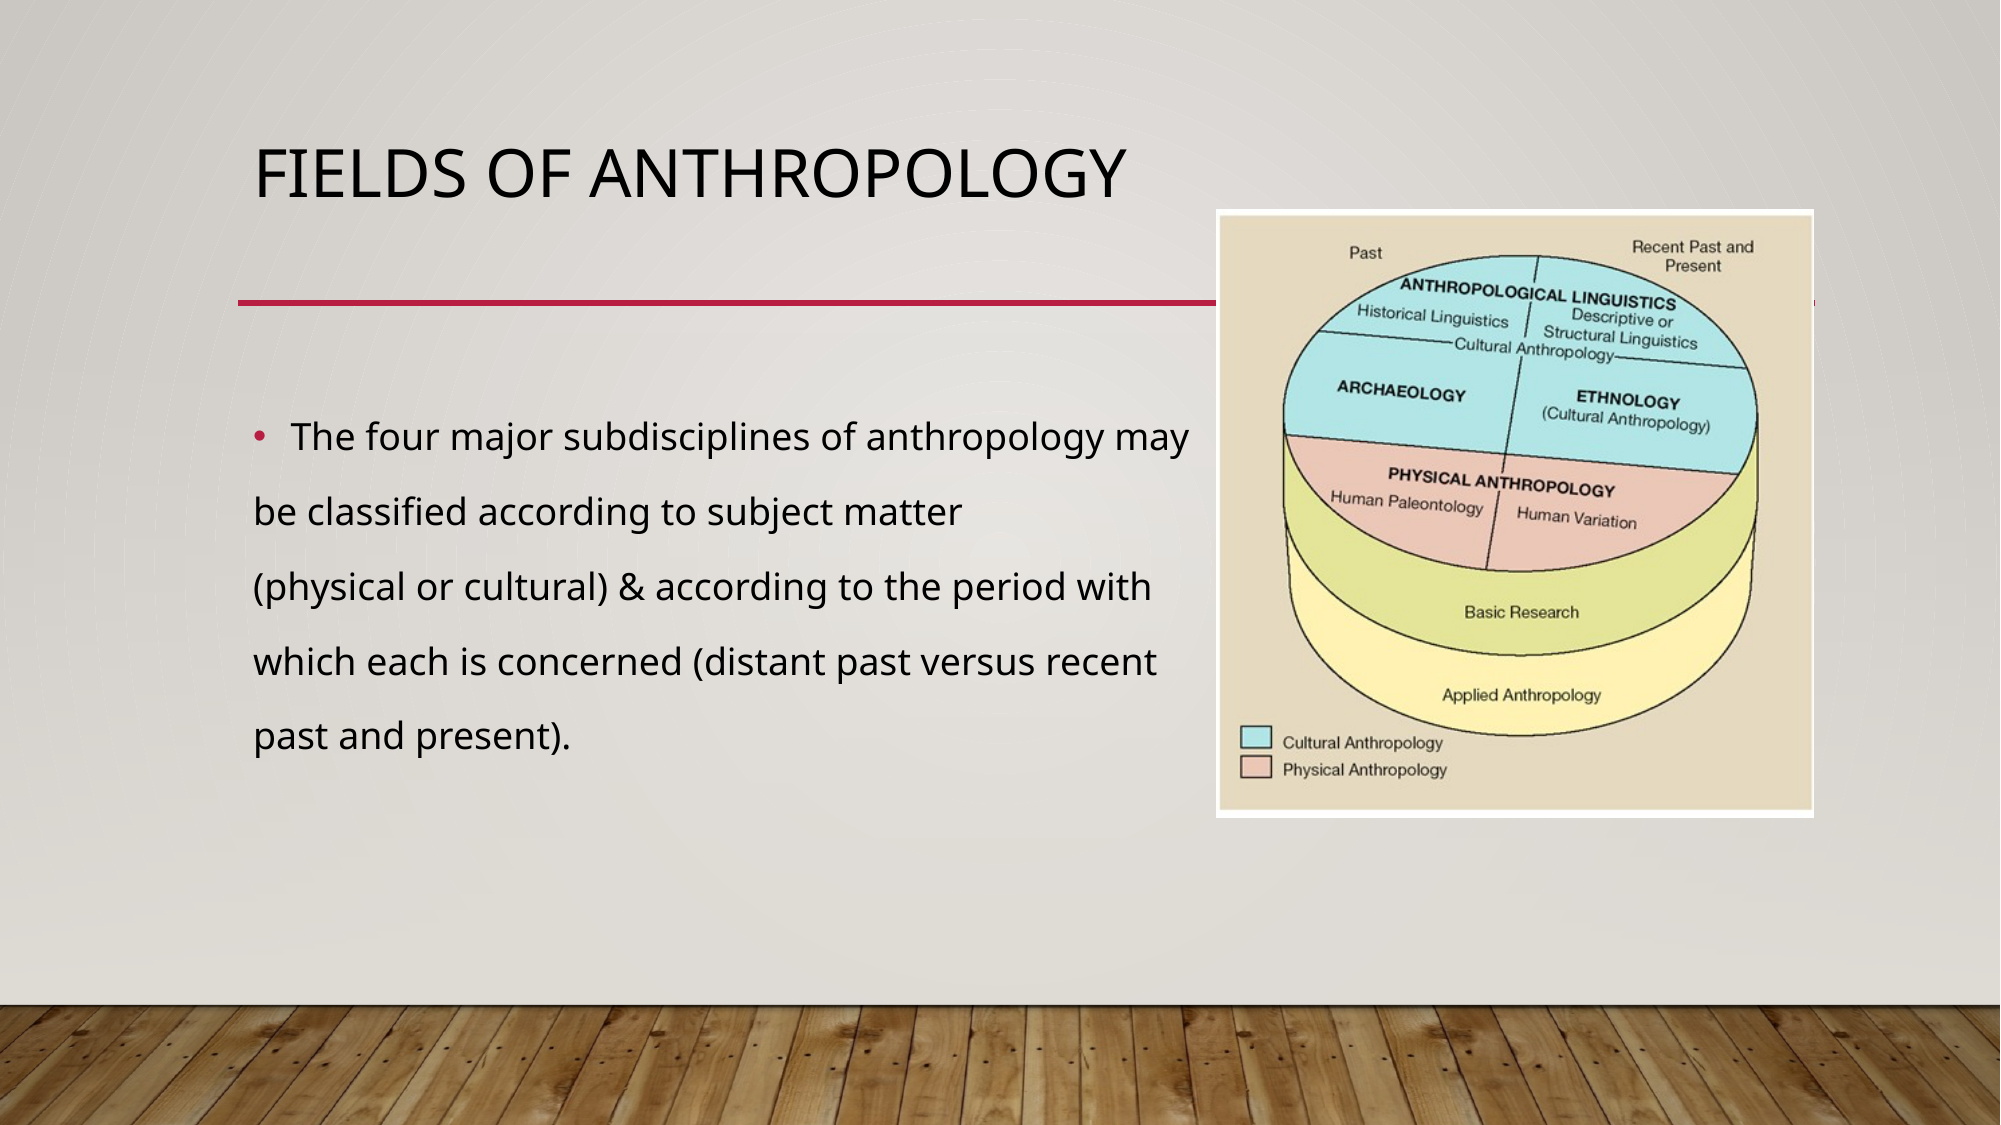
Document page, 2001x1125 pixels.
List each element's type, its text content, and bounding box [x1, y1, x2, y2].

picture [1216, 209, 1814, 818]
picture [0, 1005, 2000, 1125]
title Fields of Anthropology [238, 131, 1814, 305]
list The four major subdisciplines of anthropology may be classified according to subject matter (physical or cultural) & according to the period with which each is concerned (distant past versus recent past and present). [238, 330, 1814, 897]
